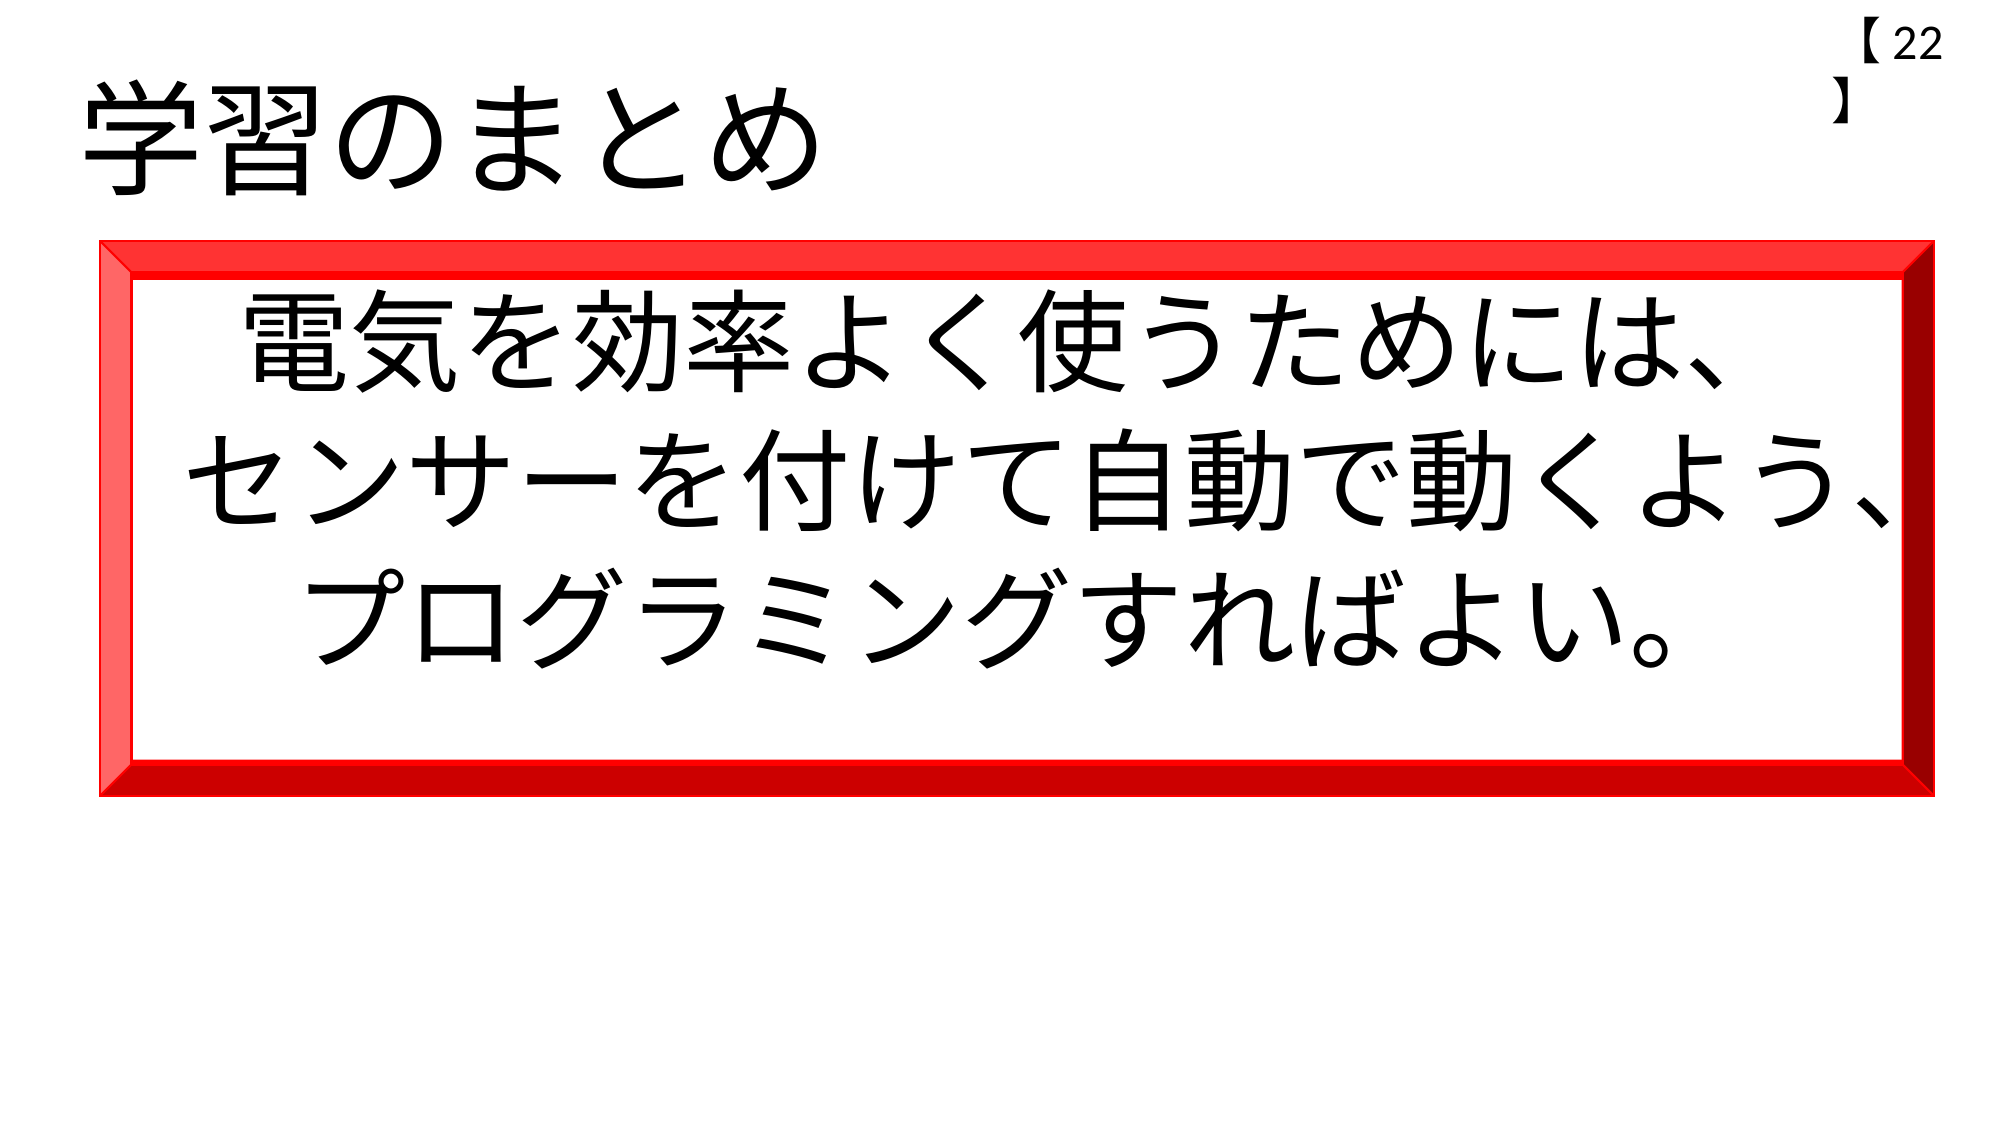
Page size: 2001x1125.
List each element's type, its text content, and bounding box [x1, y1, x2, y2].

subtitle 学習のまとめ [63, 69, 1955, 898]
text_box 【22】 [1816, 2, 1998, 138]
text_box 電気を効率よく使うためには、 センサーを付けて自動で動くよう、 プログラミングすればよい。 [133, 280, 1902, 760]
text_box [99, 240, 1935, 797]
